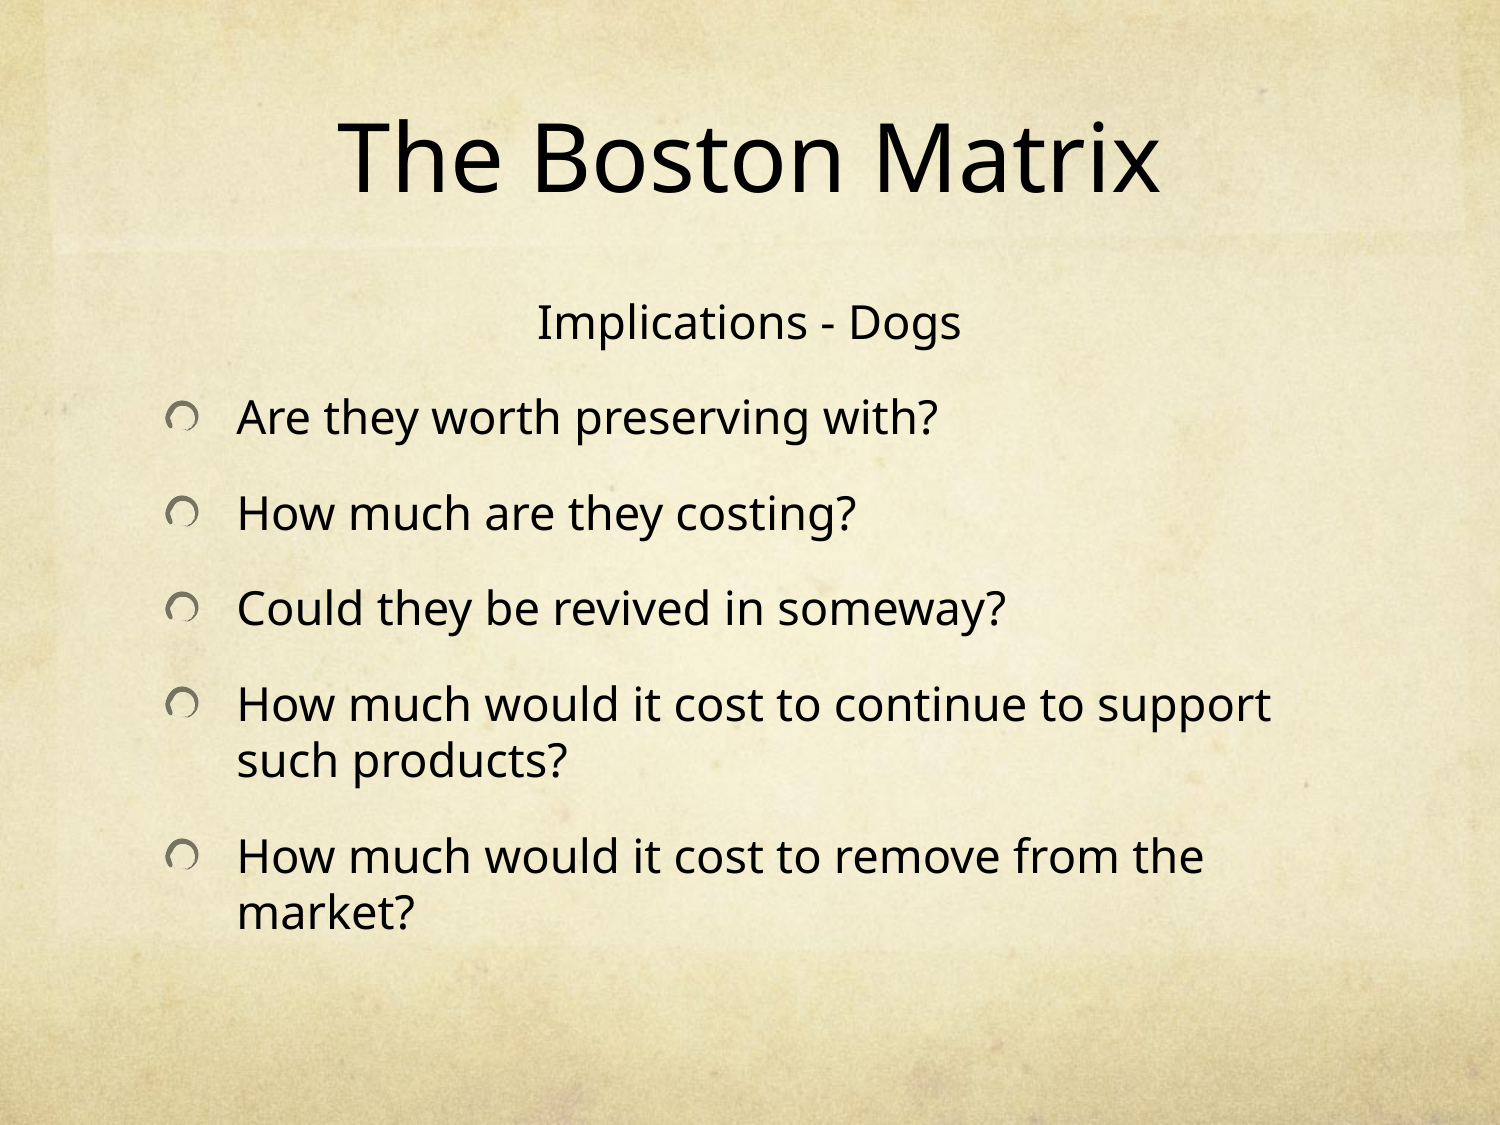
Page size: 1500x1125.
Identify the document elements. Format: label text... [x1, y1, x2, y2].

list Implications - Dogs Are they worth preserving with? How much are they costing? Could they be revived in someway? How much would it cost to continue to support such products? How much would it cost to remove from the market? [150, 284, 1350, 950]
title The Boston Matrix [150, 82, 1350, 225]
picture [0, 0, 1500, 1125]
